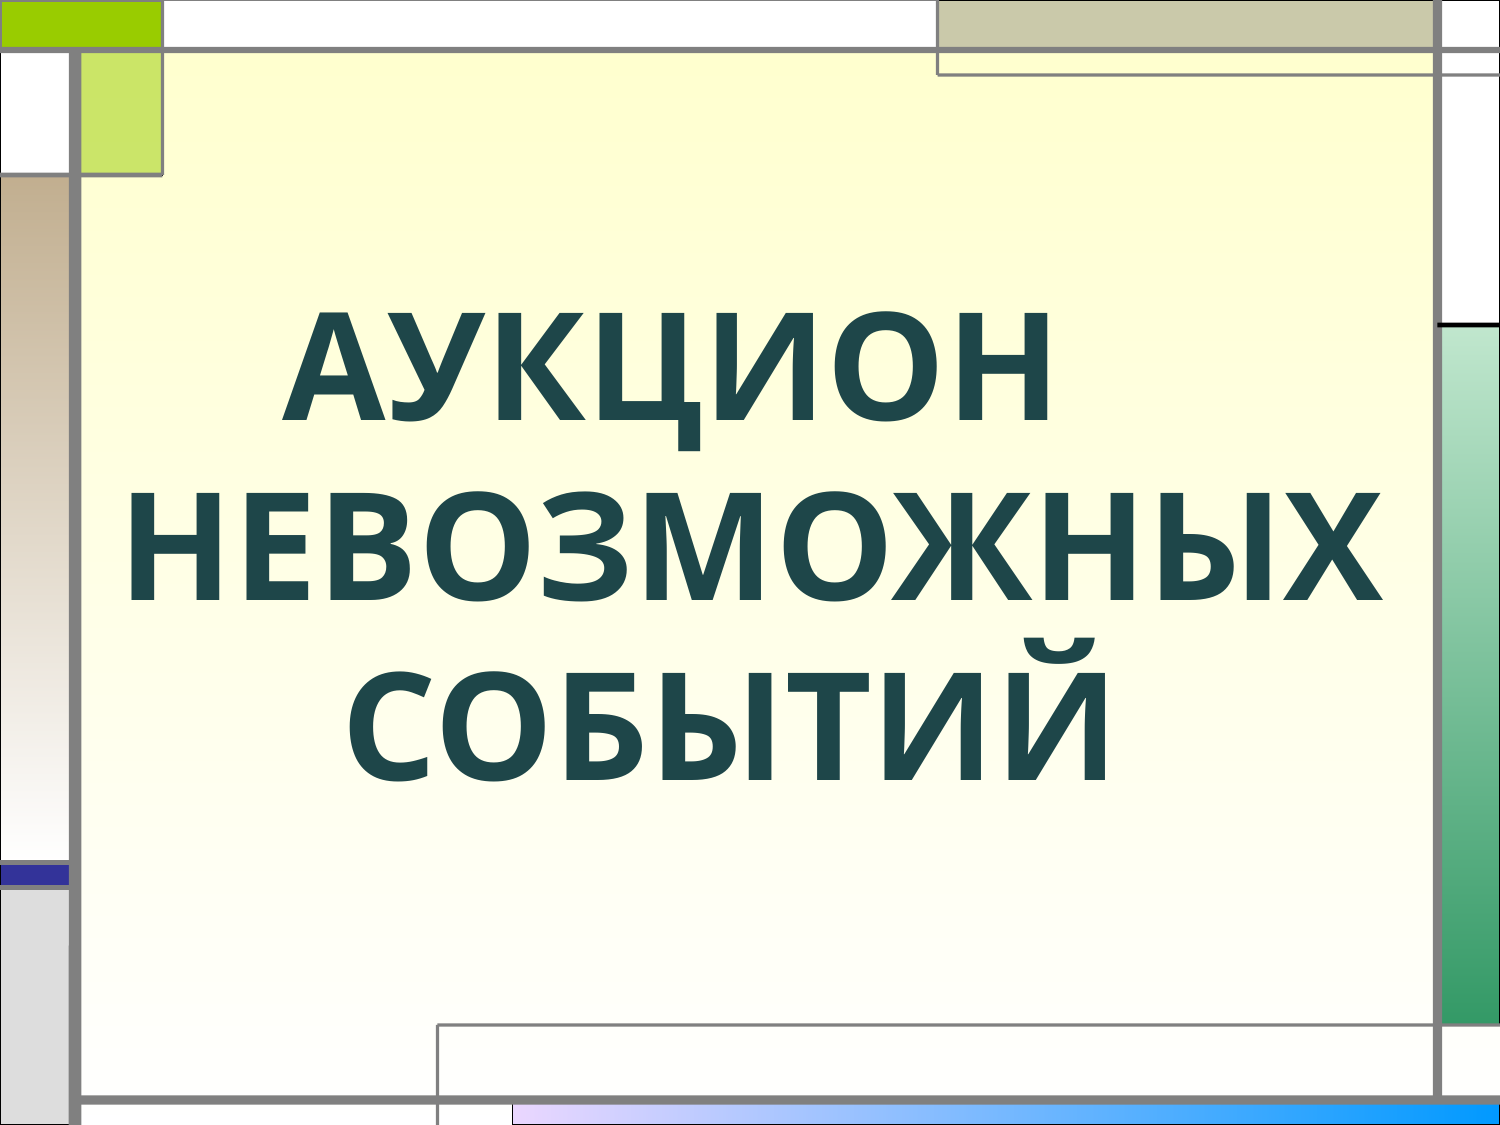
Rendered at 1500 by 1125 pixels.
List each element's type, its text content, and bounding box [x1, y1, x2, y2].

list Аукцион невозможныхсобытий [74, 262, 1426, 1006]
